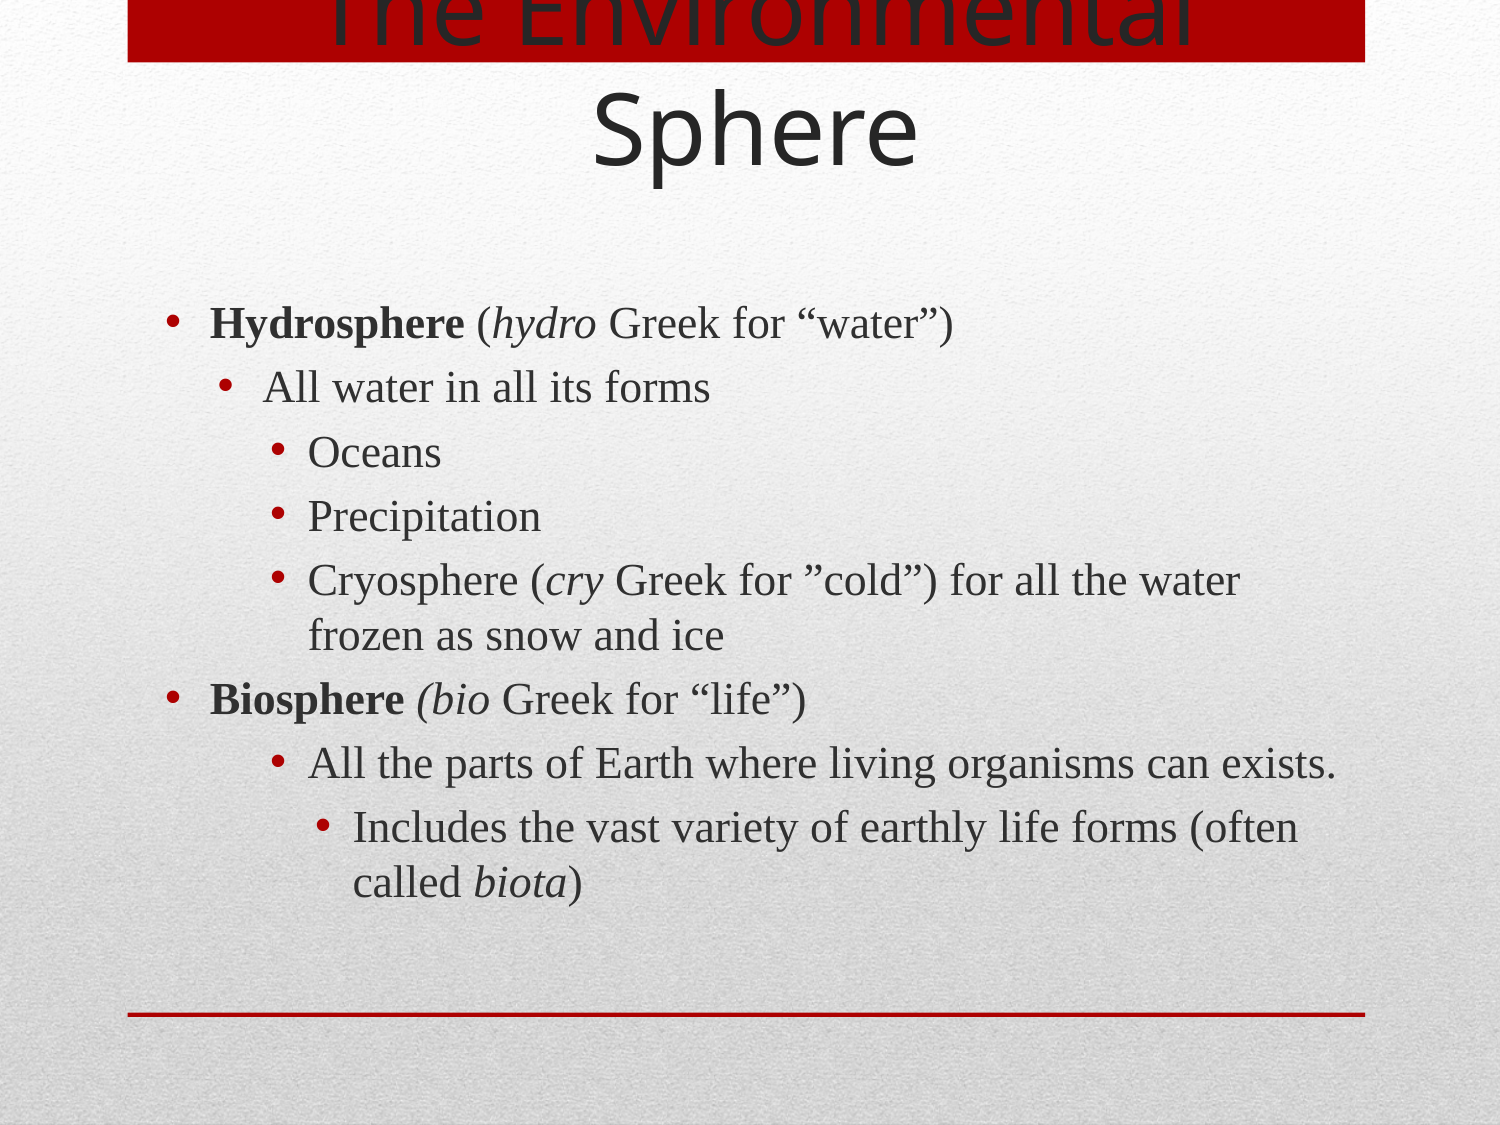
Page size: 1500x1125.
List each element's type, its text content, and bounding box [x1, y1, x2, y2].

title The Environmental Sphere [187, 5, 1325, 149]
list Hydrosphere (hydro Greek for “water”) All water in all its forms Oceans Precipitation Cryosphere (cry Greek for ”cold”) for all the water frozen as snow and ice Biosphere (bio Greek for “life”) All the parts of Earth where living organisms can exists. Includes the vast variety of earthly life forms (often called biota) [150, 149, 1363, 1050]
